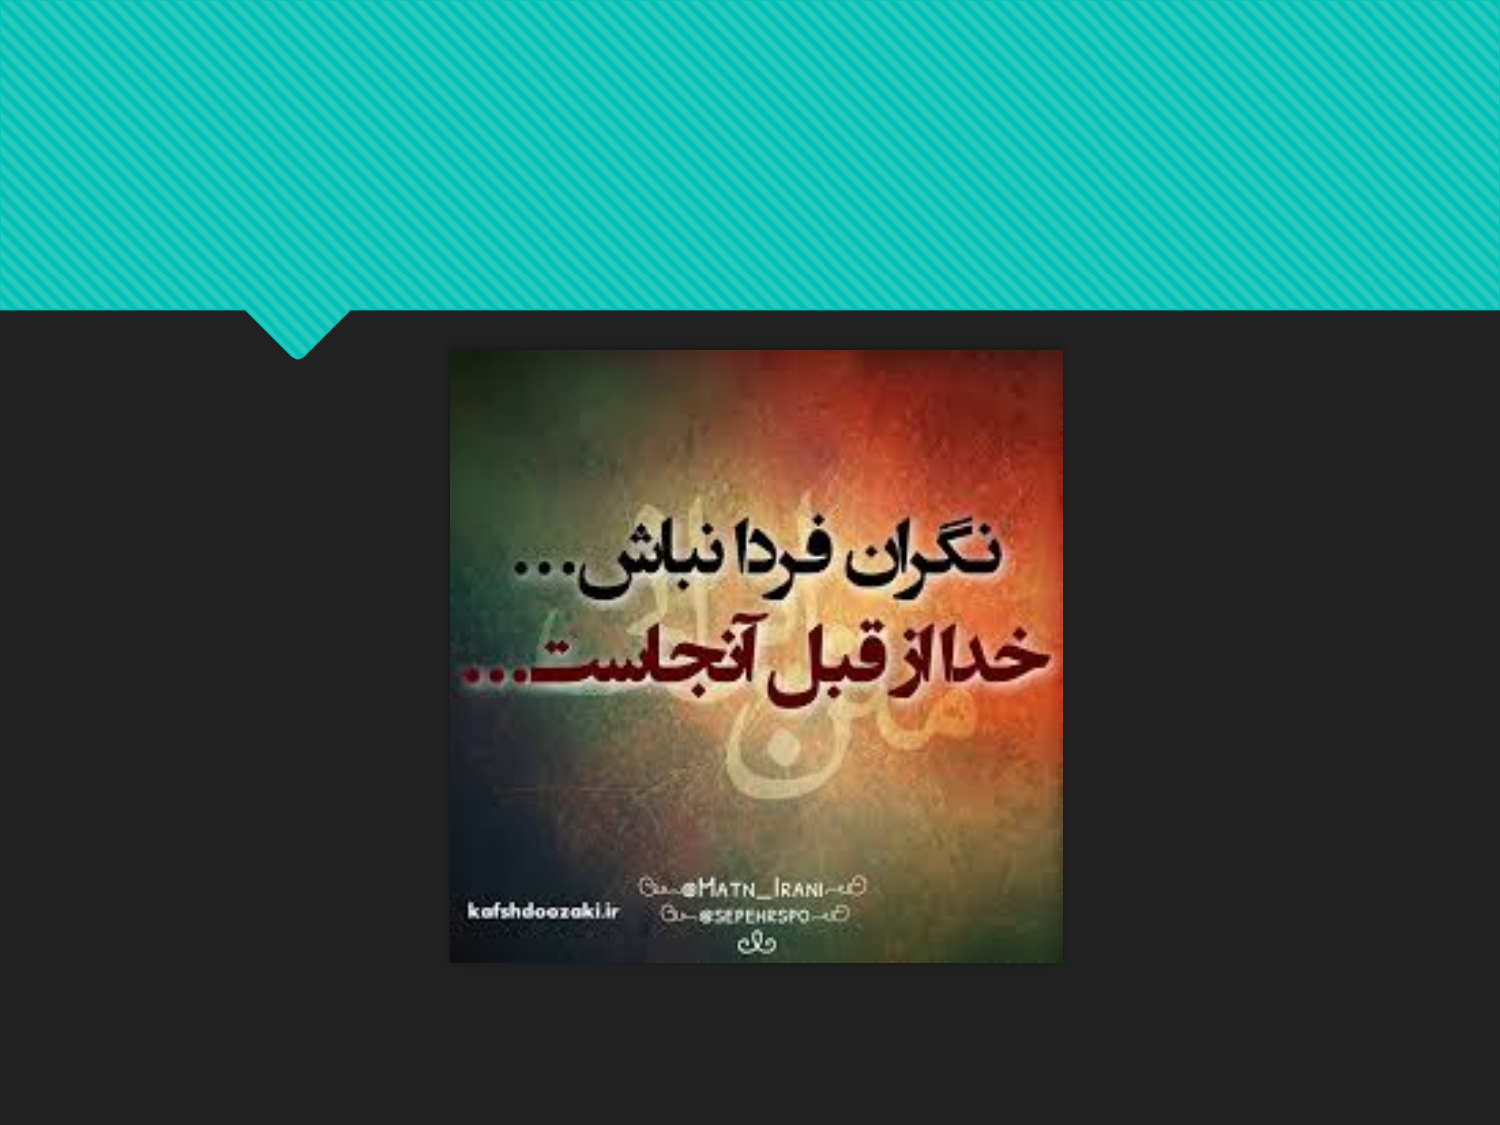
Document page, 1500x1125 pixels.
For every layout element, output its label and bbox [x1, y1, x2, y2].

list [450, 350, 1063, 963]
